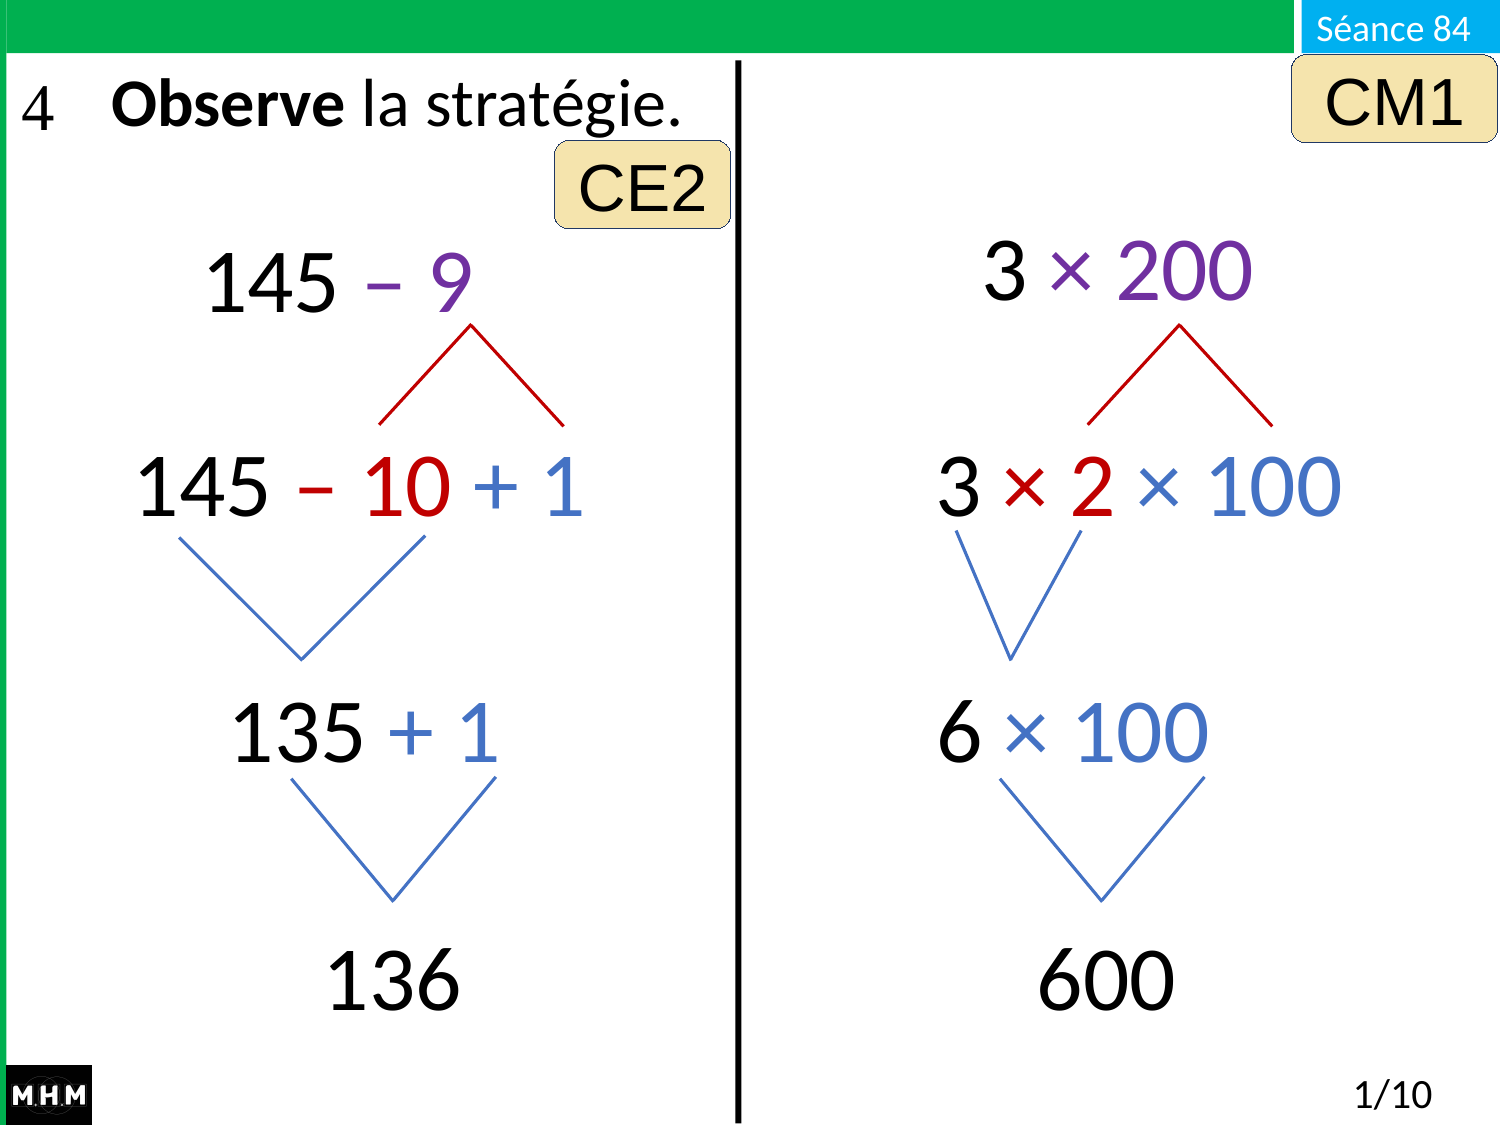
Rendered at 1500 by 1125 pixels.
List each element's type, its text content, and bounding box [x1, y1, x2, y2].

text_box CM1 [1291, 54, 1498, 143]
text_box 135 + 1 [213, 663, 599, 789]
title Observe la stratégie. [96, 60, 738, 149]
text_box 3 × 2 × 100 [920, 417, 1389, 543]
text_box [178, 535, 426, 661]
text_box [955, 530, 1082, 661]
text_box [378, 323, 564, 427]
text_box 600 [1021, 911, 1296, 1037]
list 1/10 [1293, 1064, 1493, 1125]
text_box 3 × 200 [966, 201, 1438, 326]
text_box 6 × 100 [921, 663, 1308, 789]
text_box 136 [307, 911, 496, 1037]
picture [6, 1065, 92, 1125]
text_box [1087, 323, 1273, 427]
text_box CE2 [554, 140, 731, 229]
text_box 145 – 10 + 1 [118, 417, 639, 543]
text_box 145 – 9 [186, 213, 658, 338]
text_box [290, 776, 496, 902]
title Observe la stratégie. [739, 60, 1391, 149]
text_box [999, 776, 1205, 902]
